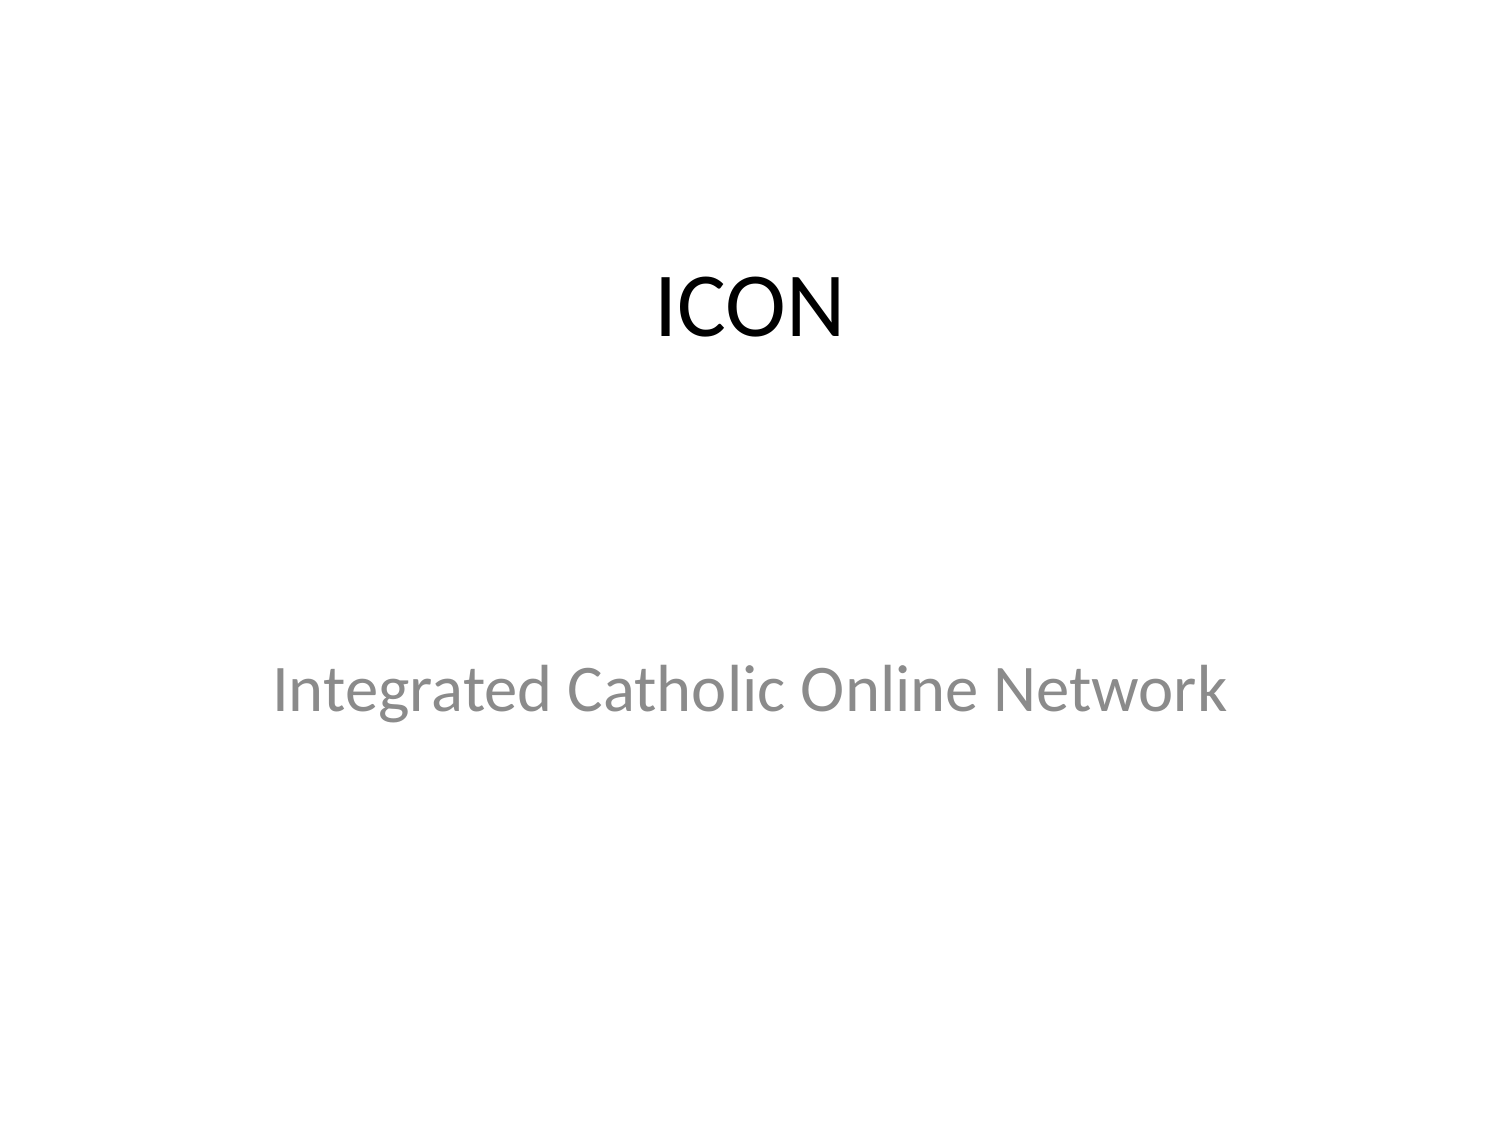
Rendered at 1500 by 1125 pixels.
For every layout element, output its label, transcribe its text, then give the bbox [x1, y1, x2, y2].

subtitle Integrated Catholic Online Network [225, 637, 1275, 925]
title ICON [112, 179, 1388, 421]
